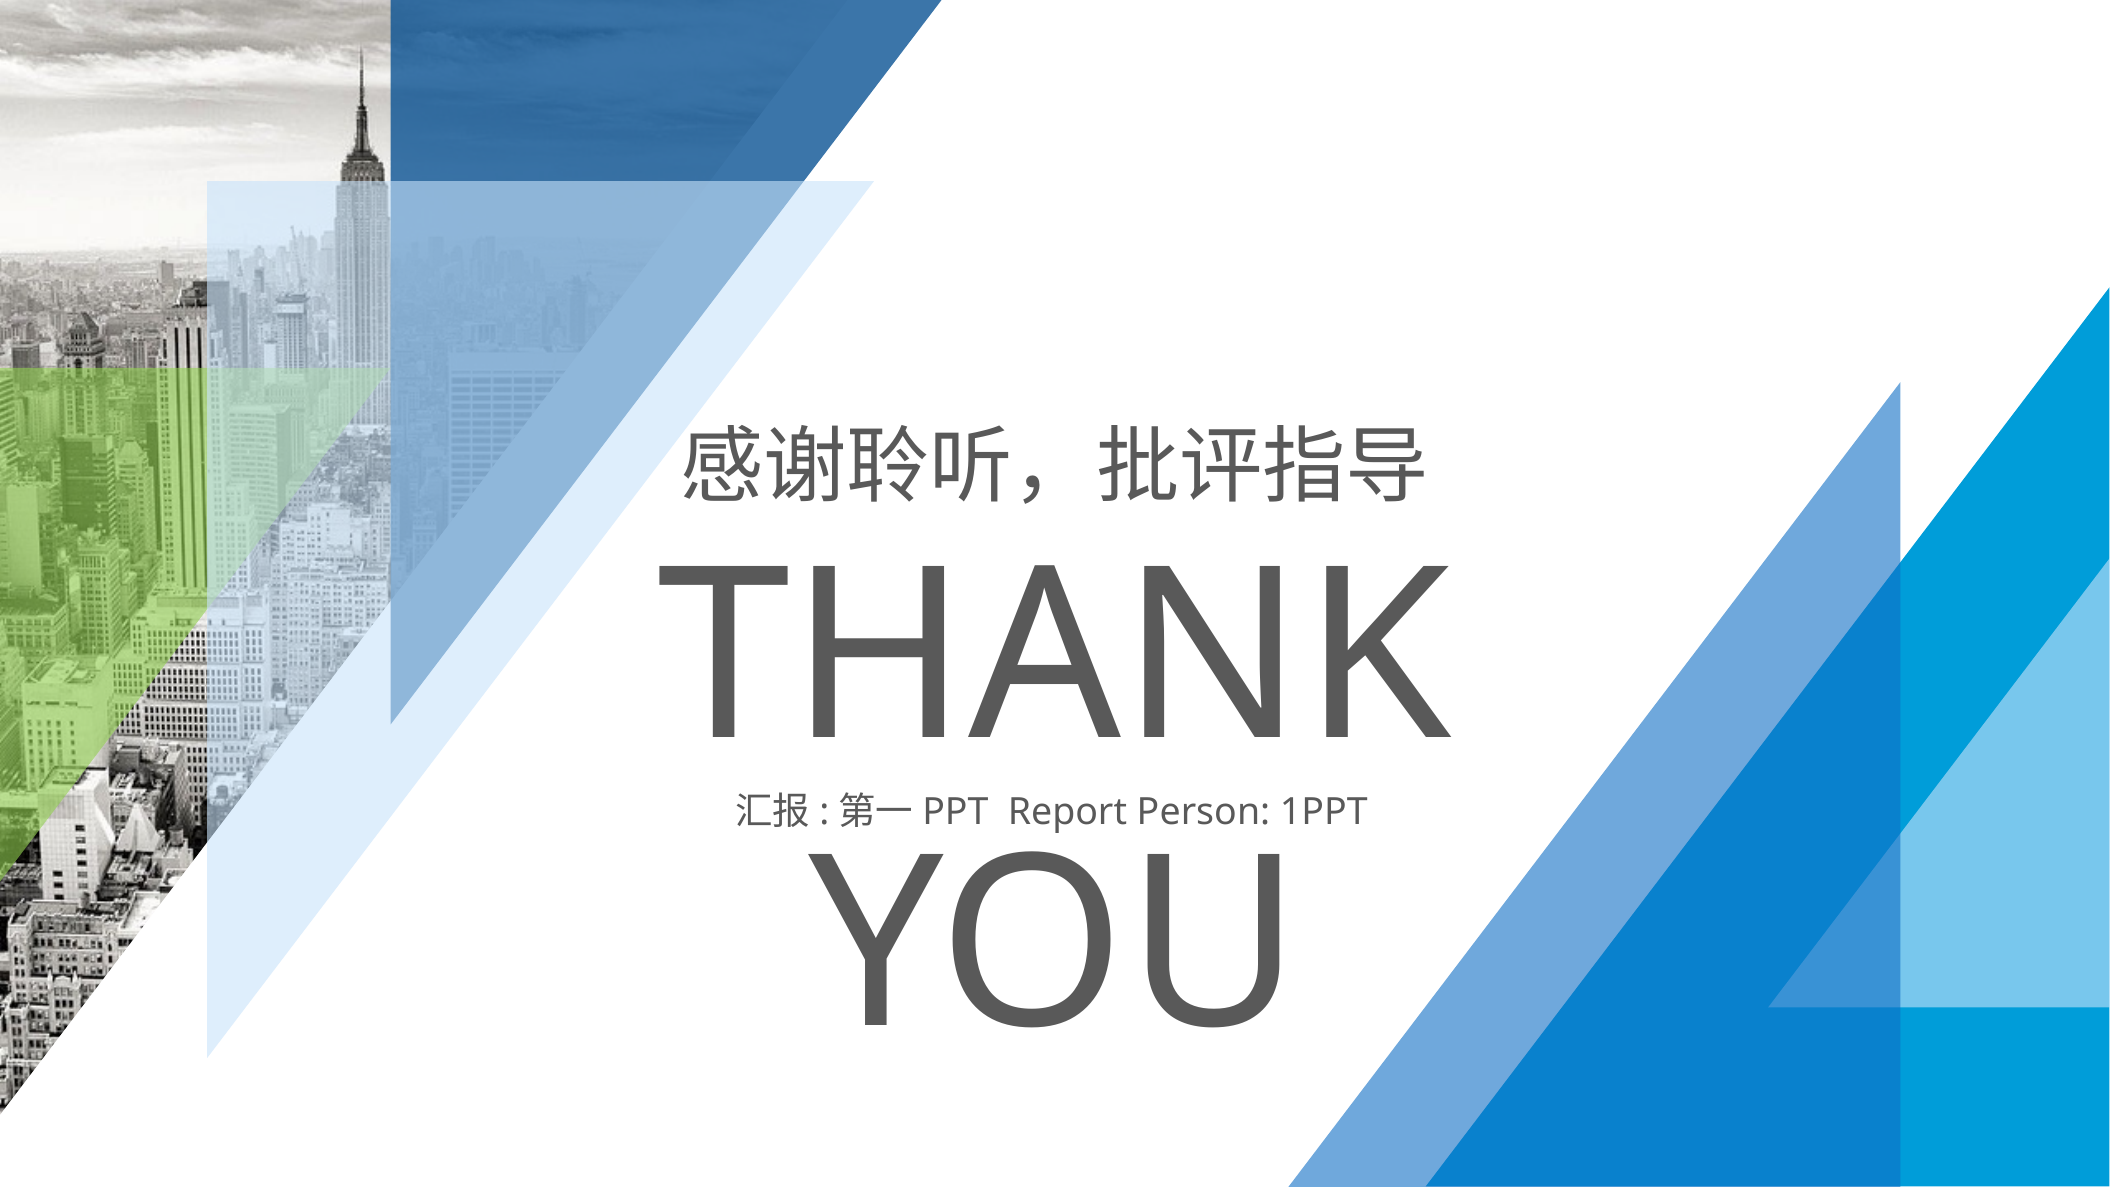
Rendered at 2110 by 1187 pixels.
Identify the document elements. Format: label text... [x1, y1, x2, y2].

text_box [0, 367, 207, 882]
text_box [1288, 382, 1901, 1187]
text_box [390, 0, 942, 181]
text_box Thank you [428, 498, 1682, 1074]
text_box 汇报:第一PPT Report Person: 1PPT [636, 781, 1473, 832]
text_box [1901, 1008, 2110, 1187]
text_box [207, 181, 874, 1058]
text_box 感谢聆听，批评指导 [546, 411, 1563, 498]
text_box [0, 611, 207, 1115]
text_box [1901, 284, 2110, 831]
text_box [0, 0, 390, 367]
text_box [1901, 557, 2110, 1008]
